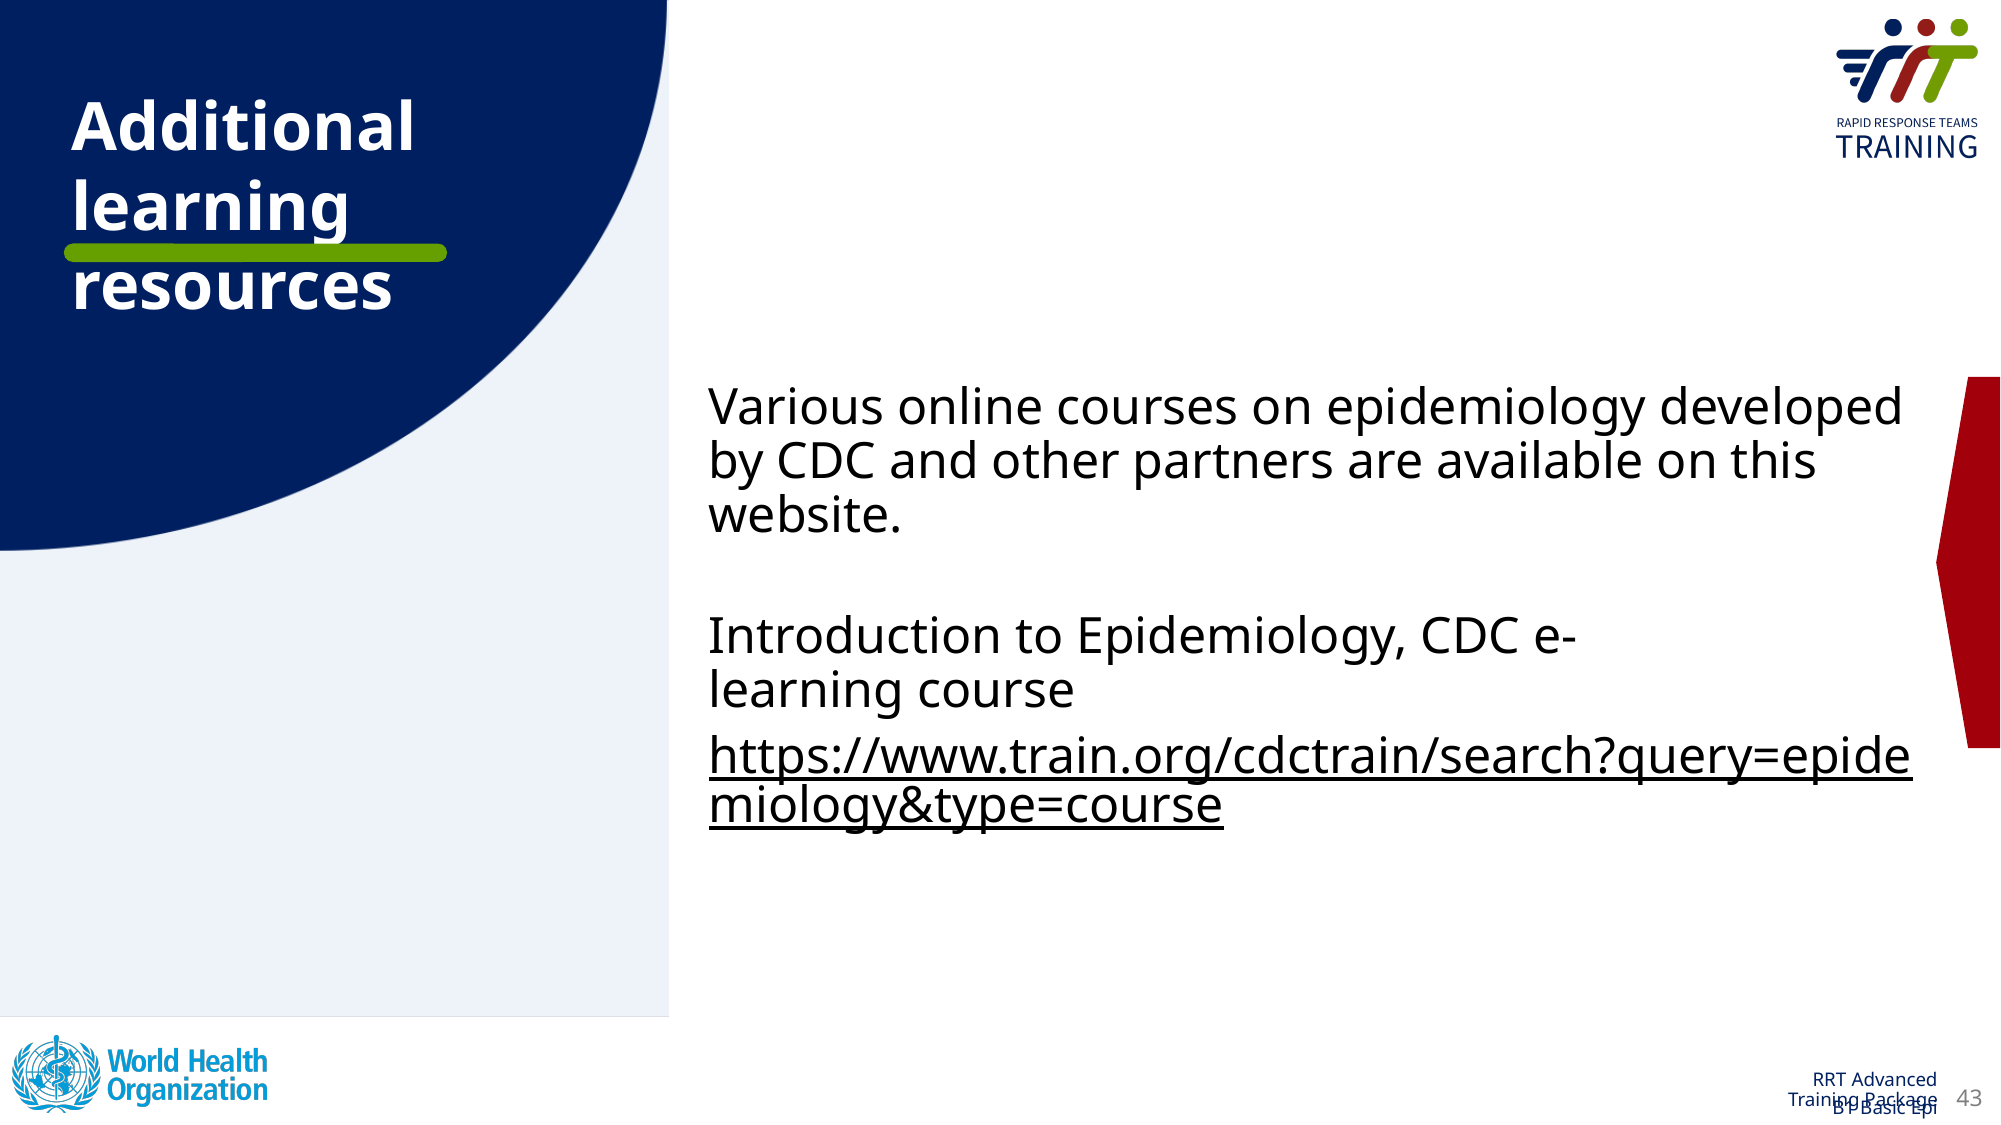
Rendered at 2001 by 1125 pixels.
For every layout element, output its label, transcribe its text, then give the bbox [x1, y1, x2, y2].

picture [1835, 19, 1978, 167]
picture [0, 0, 669, 1018]
list Various online courses on epidemiology developed by CDC and other partners are available on this website. Introduction to Epidemiology, CDC e-learning course https://www.train.org/cdctrain/search?query=epidemiology&type=course [700, 373, 1937, 1049]
picture [12, 1083, 48, 1113]
picture [12, 1035, 267, 1113]
picture [58, 1050, 64, 1058]
